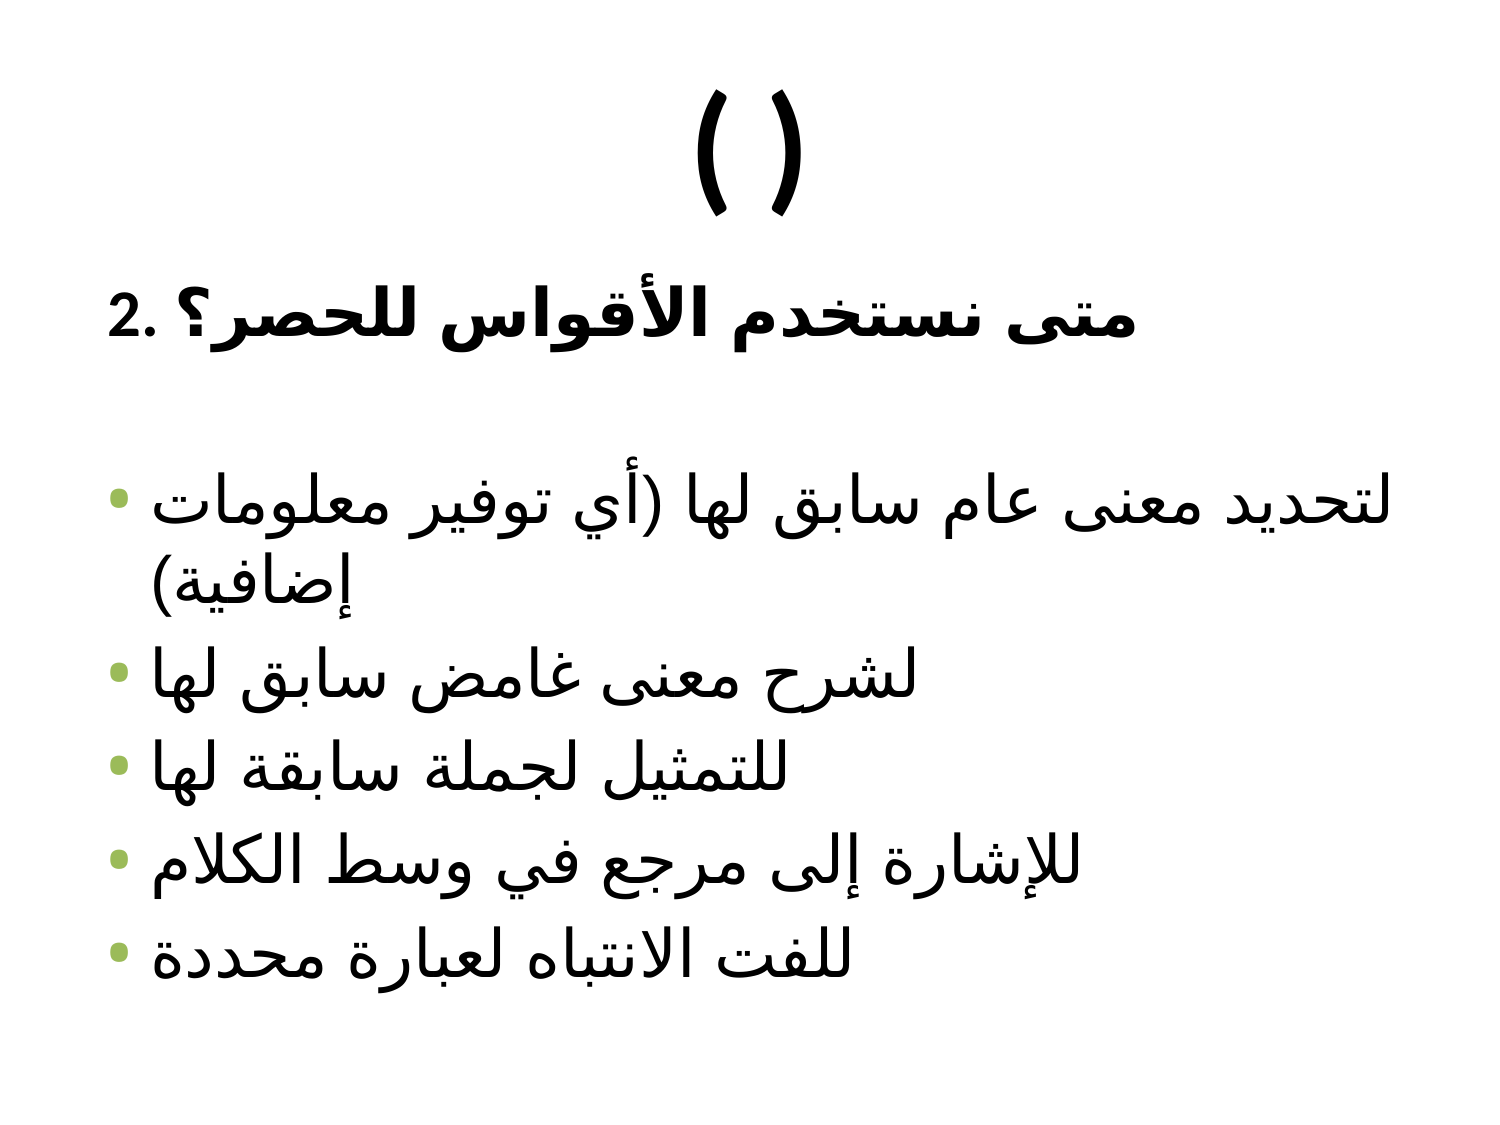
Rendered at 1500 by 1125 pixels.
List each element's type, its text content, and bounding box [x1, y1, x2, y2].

title ( ) [75, 45, 1425, 233]
list 2. متى نستخدم الأقواس للحصر؟ لتحديد معنى عام سابق لها (أي توفير معلومات إضافية) لشرح معنى غامض سابق لها للتمثيل لجملة سابقة لها للإشارة إلى مرجع في وسط الكلام للفت الانتباه لعبارة محددة [75, 262, 1425, 1005]
